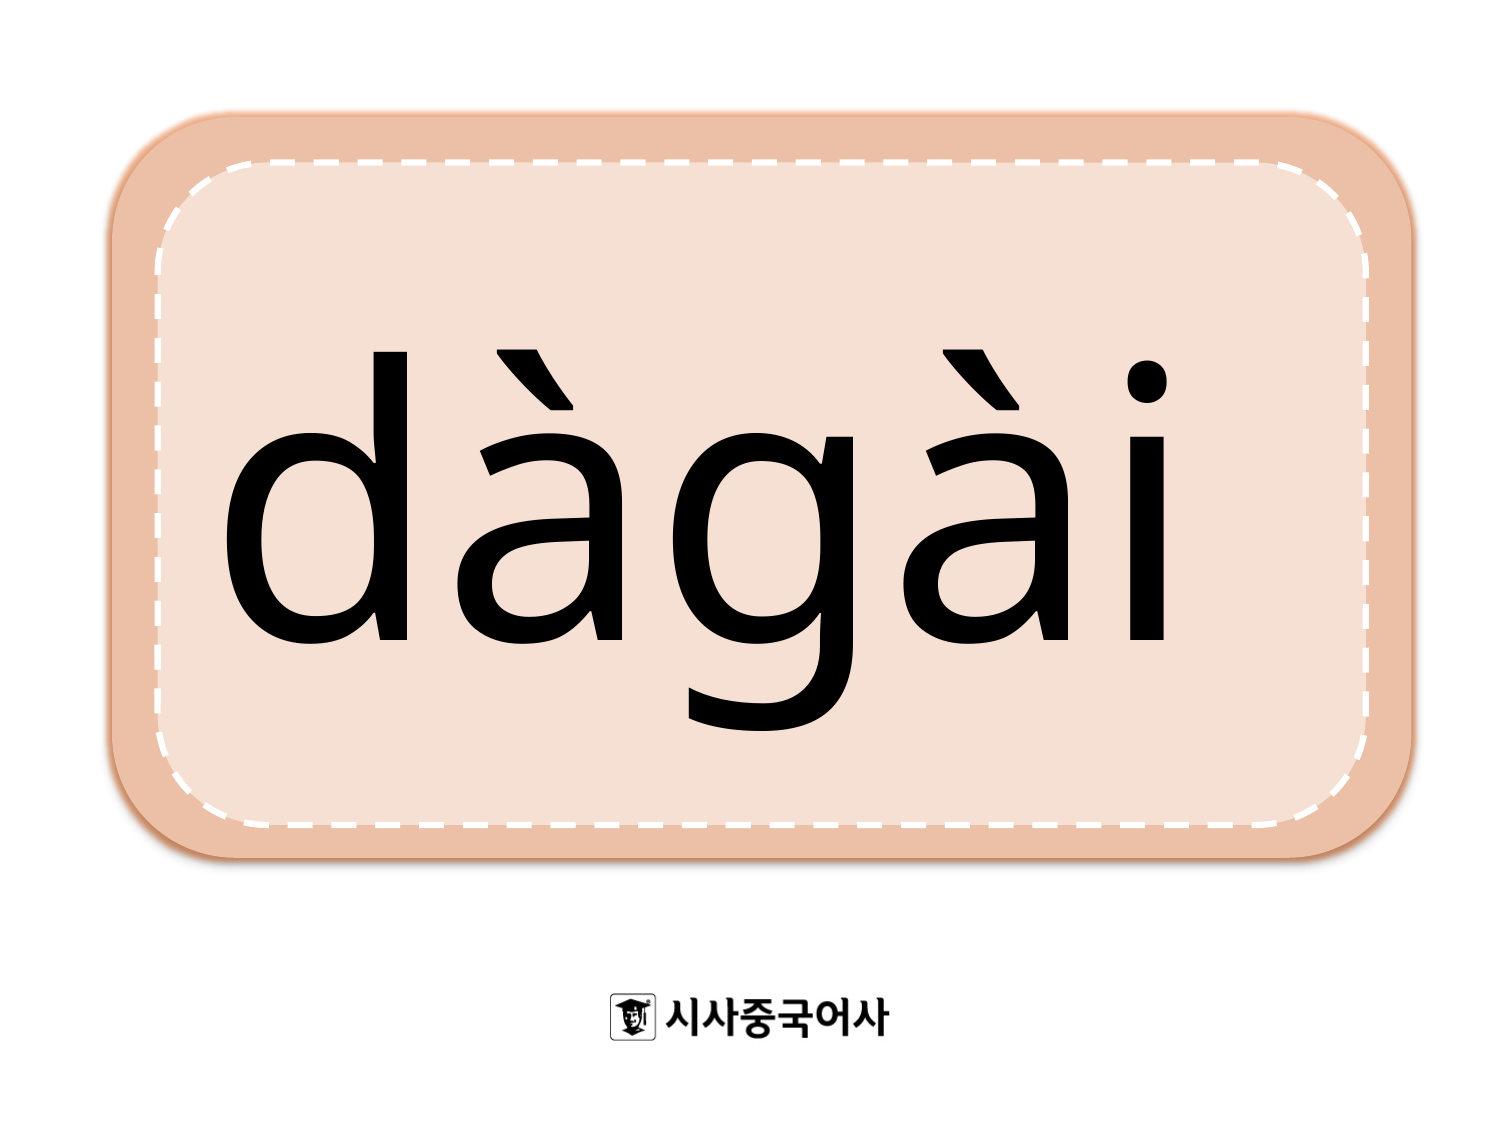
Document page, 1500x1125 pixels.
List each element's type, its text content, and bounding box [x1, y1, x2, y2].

picture [602, 987, 898, 1047]
text_box dàgài [159, 125, 1368, 788]
